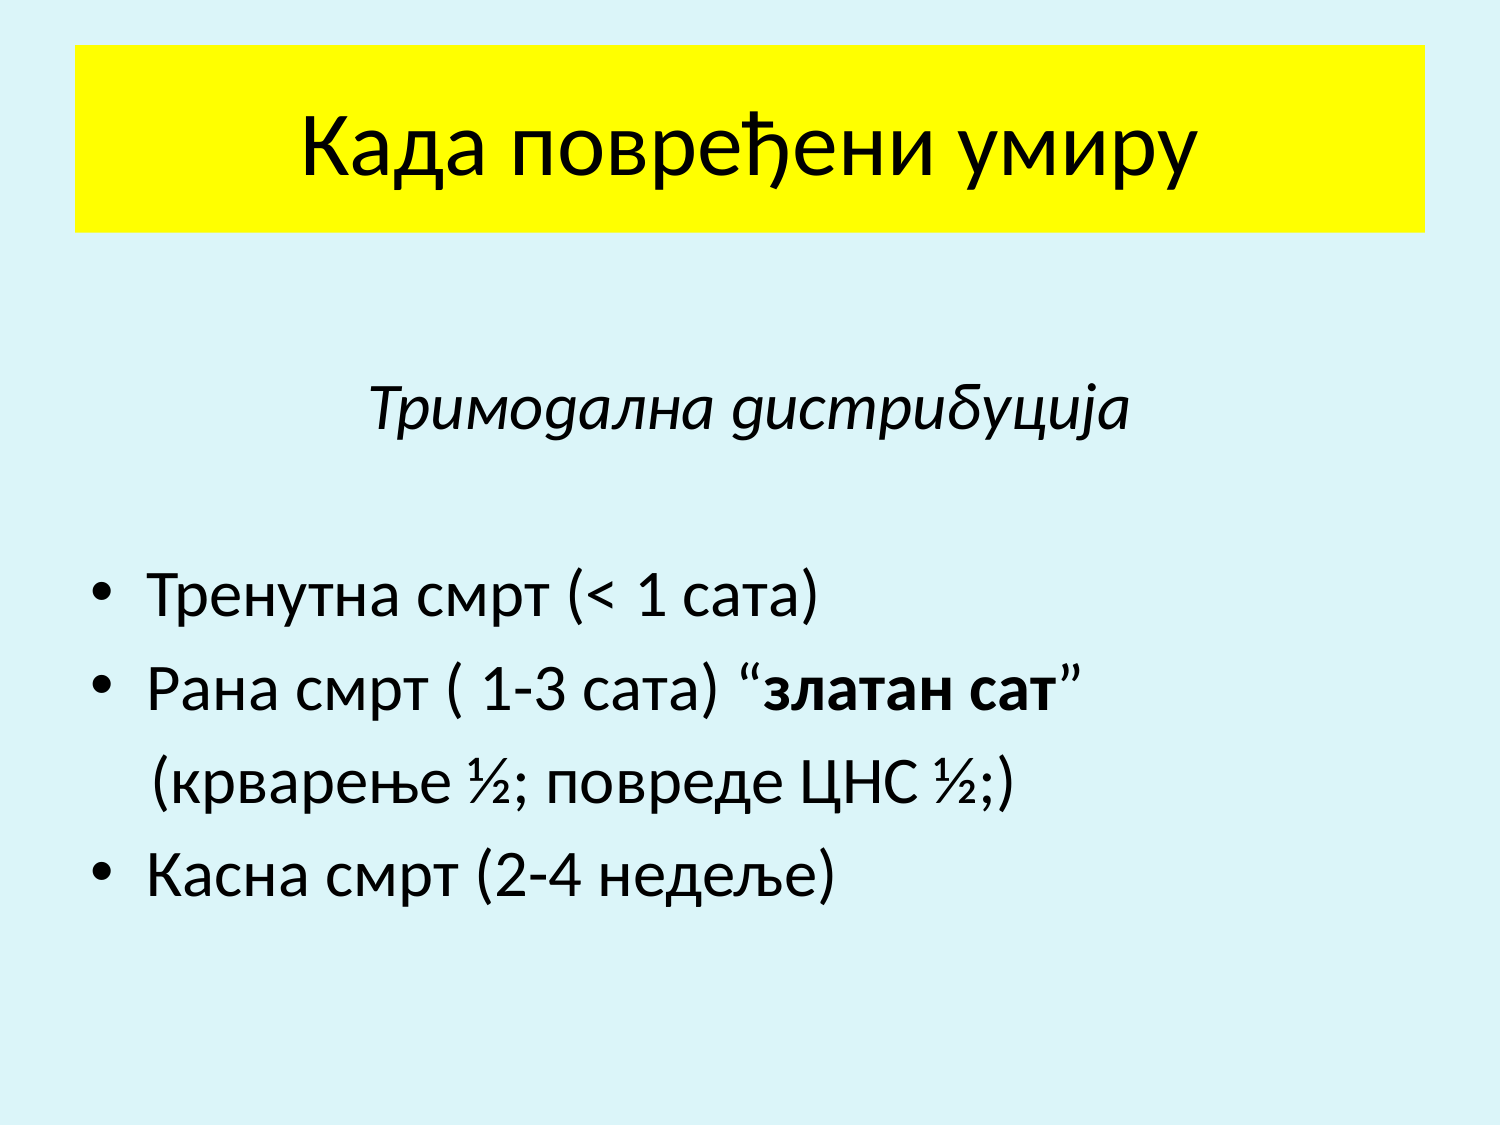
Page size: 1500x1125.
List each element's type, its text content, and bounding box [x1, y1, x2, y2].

list Тримодална дистрибуција Тренутна смрт (< 1 сата) Рана смрт ( 1-3 сата) “златан сат” (крварење ½; повреде ЦНС ½;) Касна смрт (2-4 недеље) [75, 262, 1425, 1005]
title Када повређени умиру [75, 45, 1425, 233]
